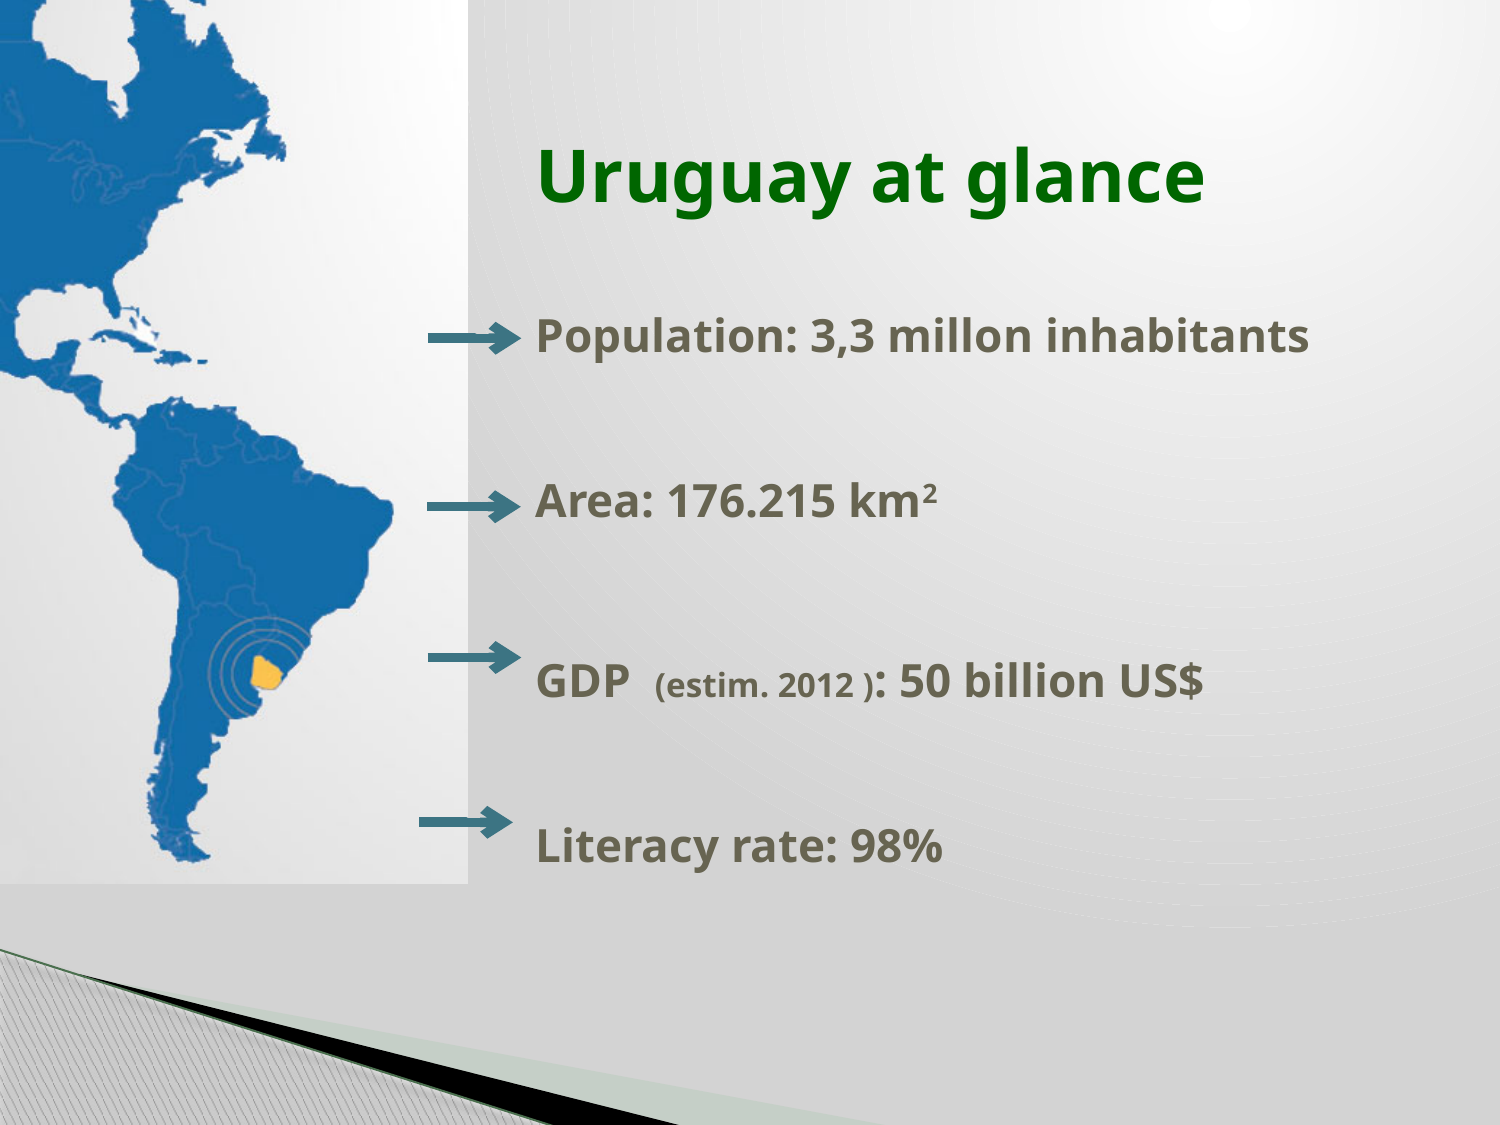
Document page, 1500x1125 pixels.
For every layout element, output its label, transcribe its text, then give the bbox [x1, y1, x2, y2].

picture [0, 0, 468, 884]
text_box Uruguay at glance Population: 3,3 millon inhabitants Area: 176.215 km2 GDP (estim. 2012 ): 50 billion US$ Literacy rate: 98% [520, 76, 1500, 1034]
